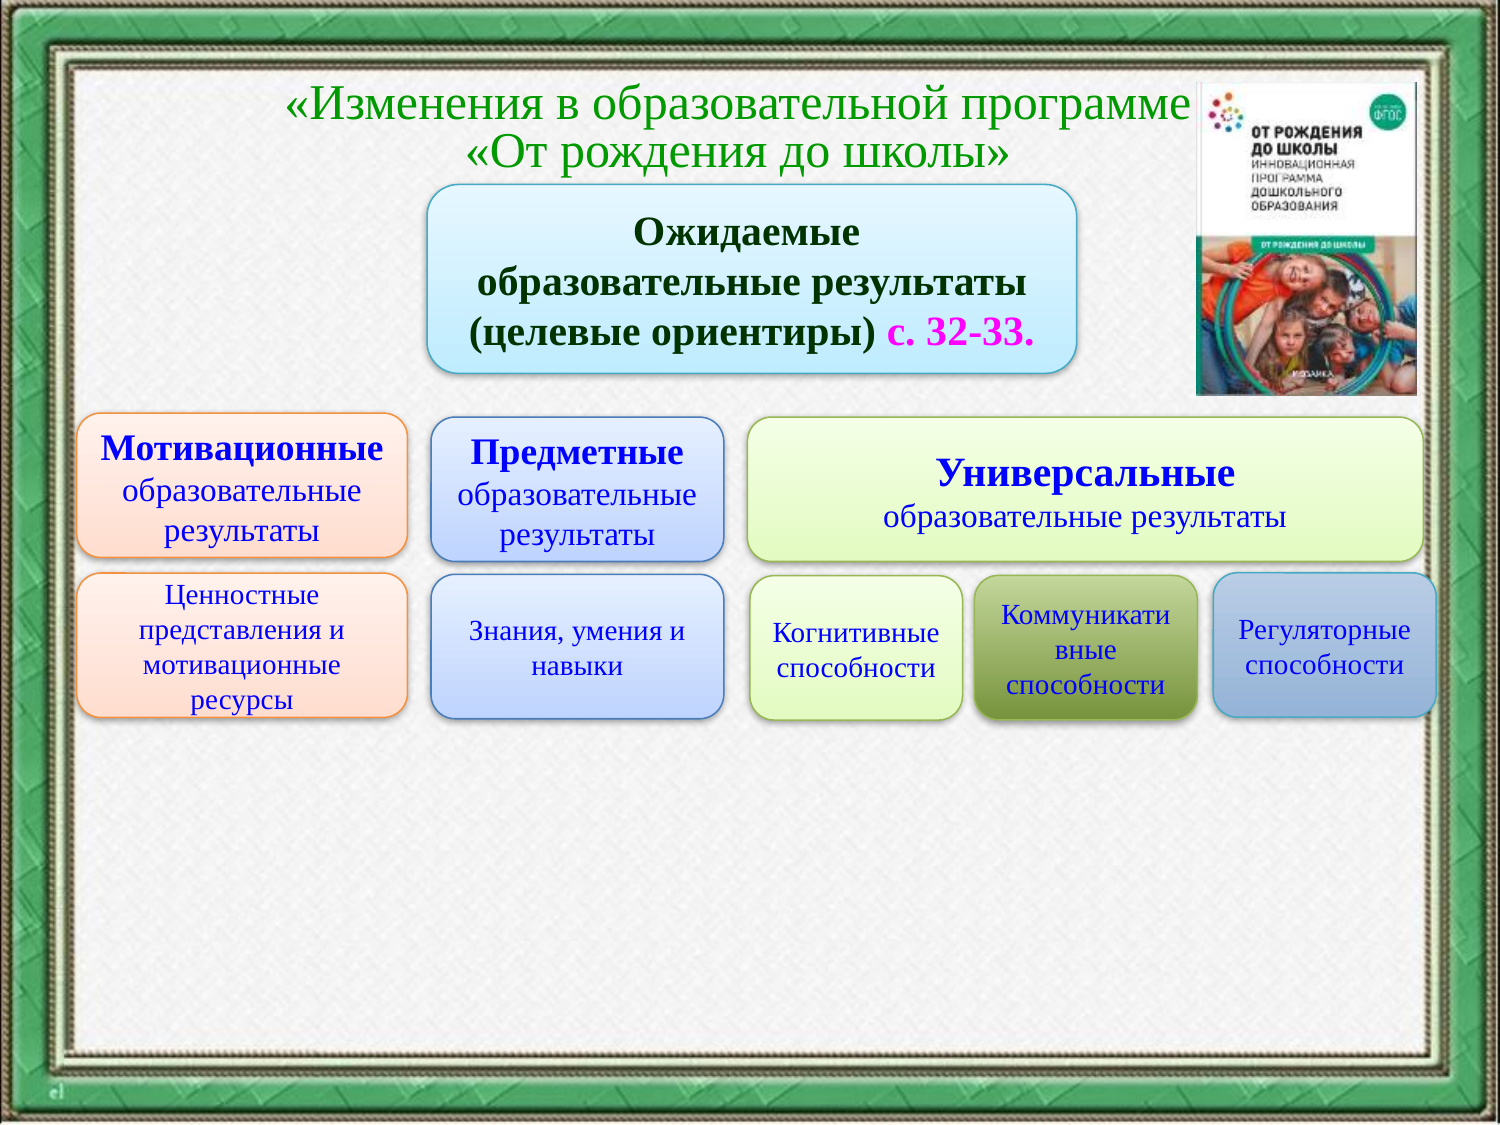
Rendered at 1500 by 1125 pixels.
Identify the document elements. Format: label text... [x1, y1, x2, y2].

text_box Регуляторные способности [1212, 571, 1437, 718]
text_box Мотивационные образовательные результаты [75, 412, 409, 559]
text_box Универсальные образовательные результаты [746, 416, 1425, 563]
picture [0, 0, 1500, 1125]
text_box Коммуникативные способности [973, 574, 1199, 721]
text_box Ожидаемые образовательные результаты (целевые ориентиры) с. 32-33. [426, 183, 1078, 375]
text_box Ценностные представления и мотивационные ресурсы [75, 572, 409, 719]
text_box Предметные образовательные результаты [430, 416, 725, 563]
text_box Знания, умения и навыки [430, 573, 725, 720]
text_box «Изменения в образовательной программе «От рождения до школы» [64, 73, 1424, 217]
text_box Когнитивные способности [749, 574, 964, 721]
